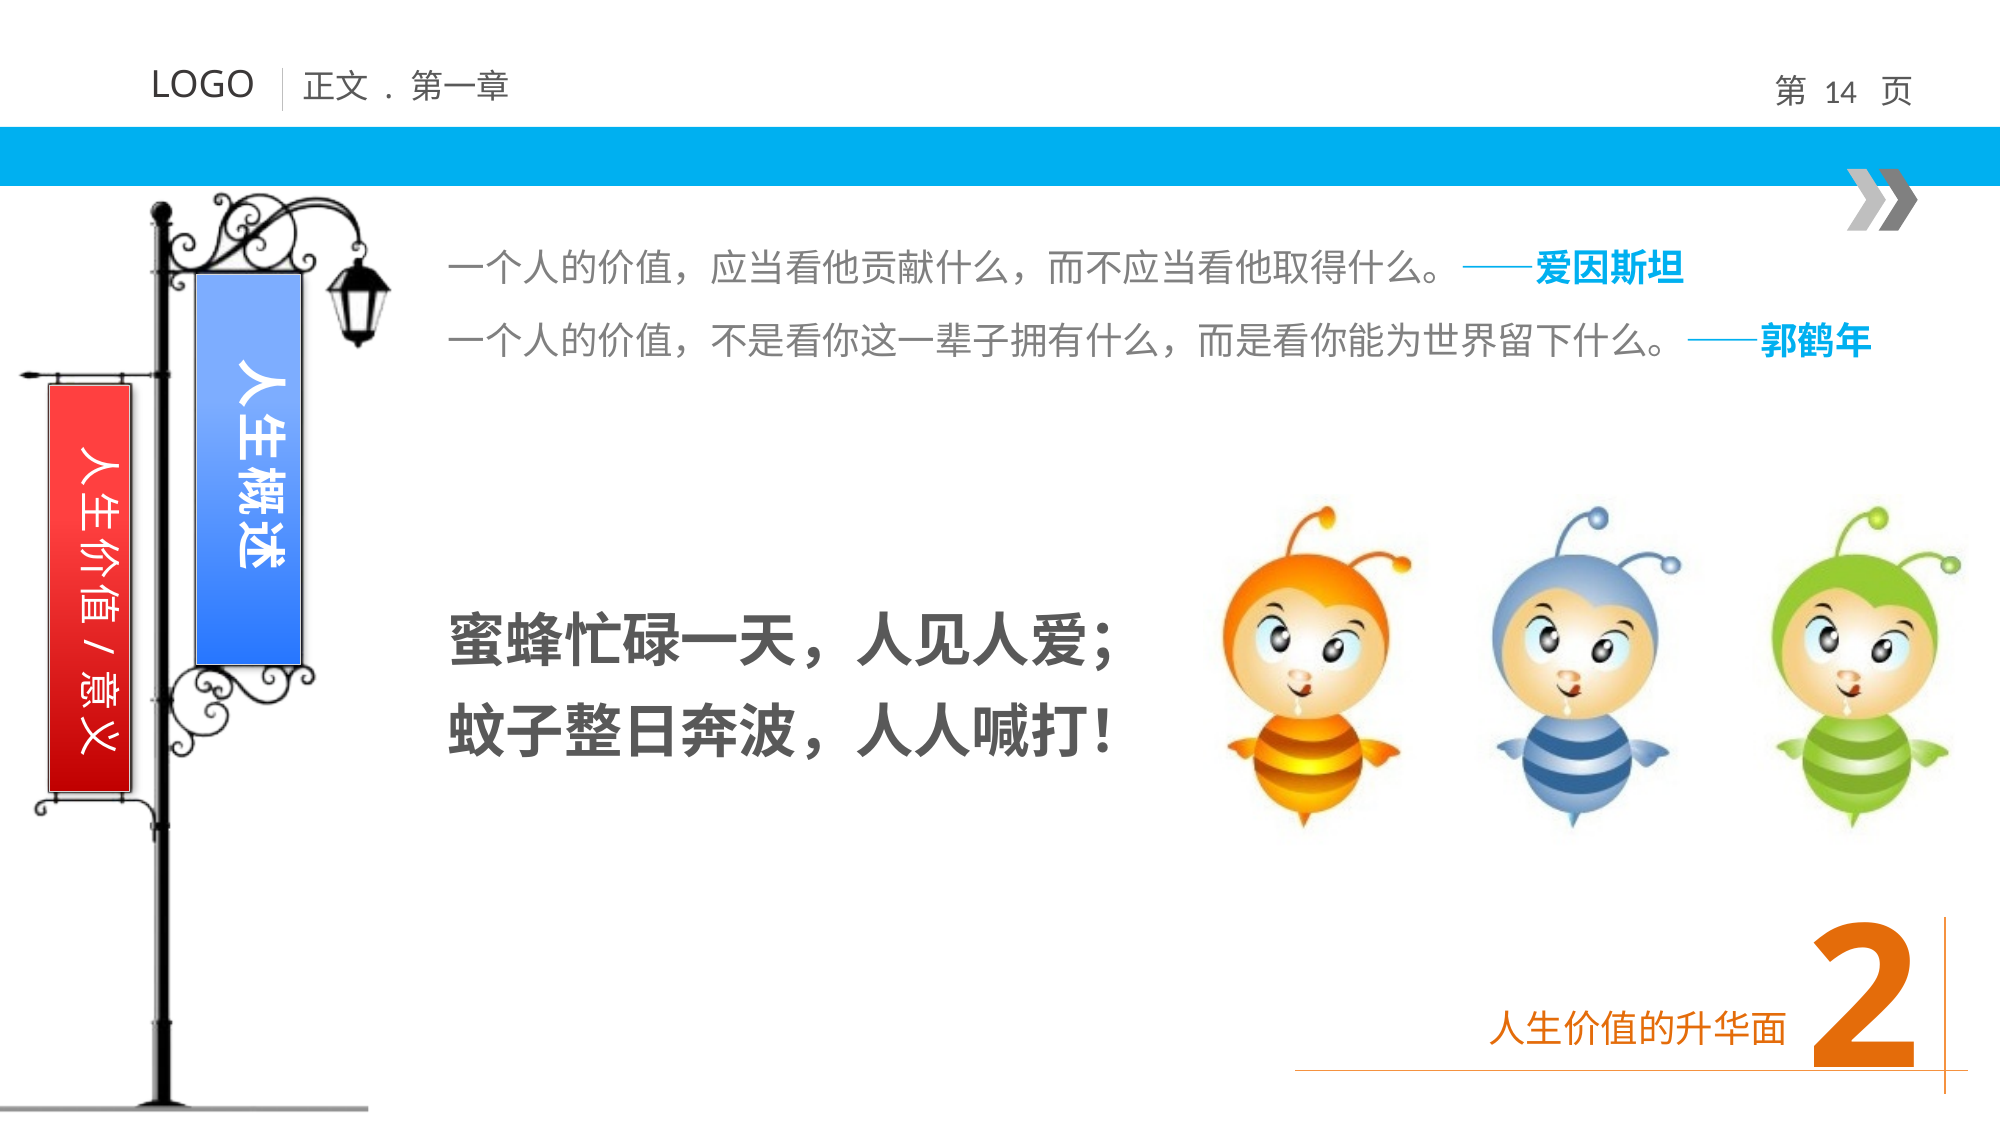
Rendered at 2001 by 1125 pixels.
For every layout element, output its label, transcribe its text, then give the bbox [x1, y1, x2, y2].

text_box 人生价值/意义 [52, 404, 134, 799]
text_box 一个人的价值，不是看你这一辈子拥有什么，而是看你能为世界留下什么。——郭鹤年 [432, 296, 1903, 370]
text_box 蜜蜂忙碌一天，人见人爱；蚊子整日奔波，人人喊打！ [432, 574, 1203, 772]
text_box 一个人的价值，应当看他贡献什么，而不应当看他取得什么。——爱因斯坦 [432, 223, 1736, 296]
picture [1203, 494, 1969, 846]
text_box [1176, 860, 1969, 1118]
picture [0, 187, 413, 1125]
